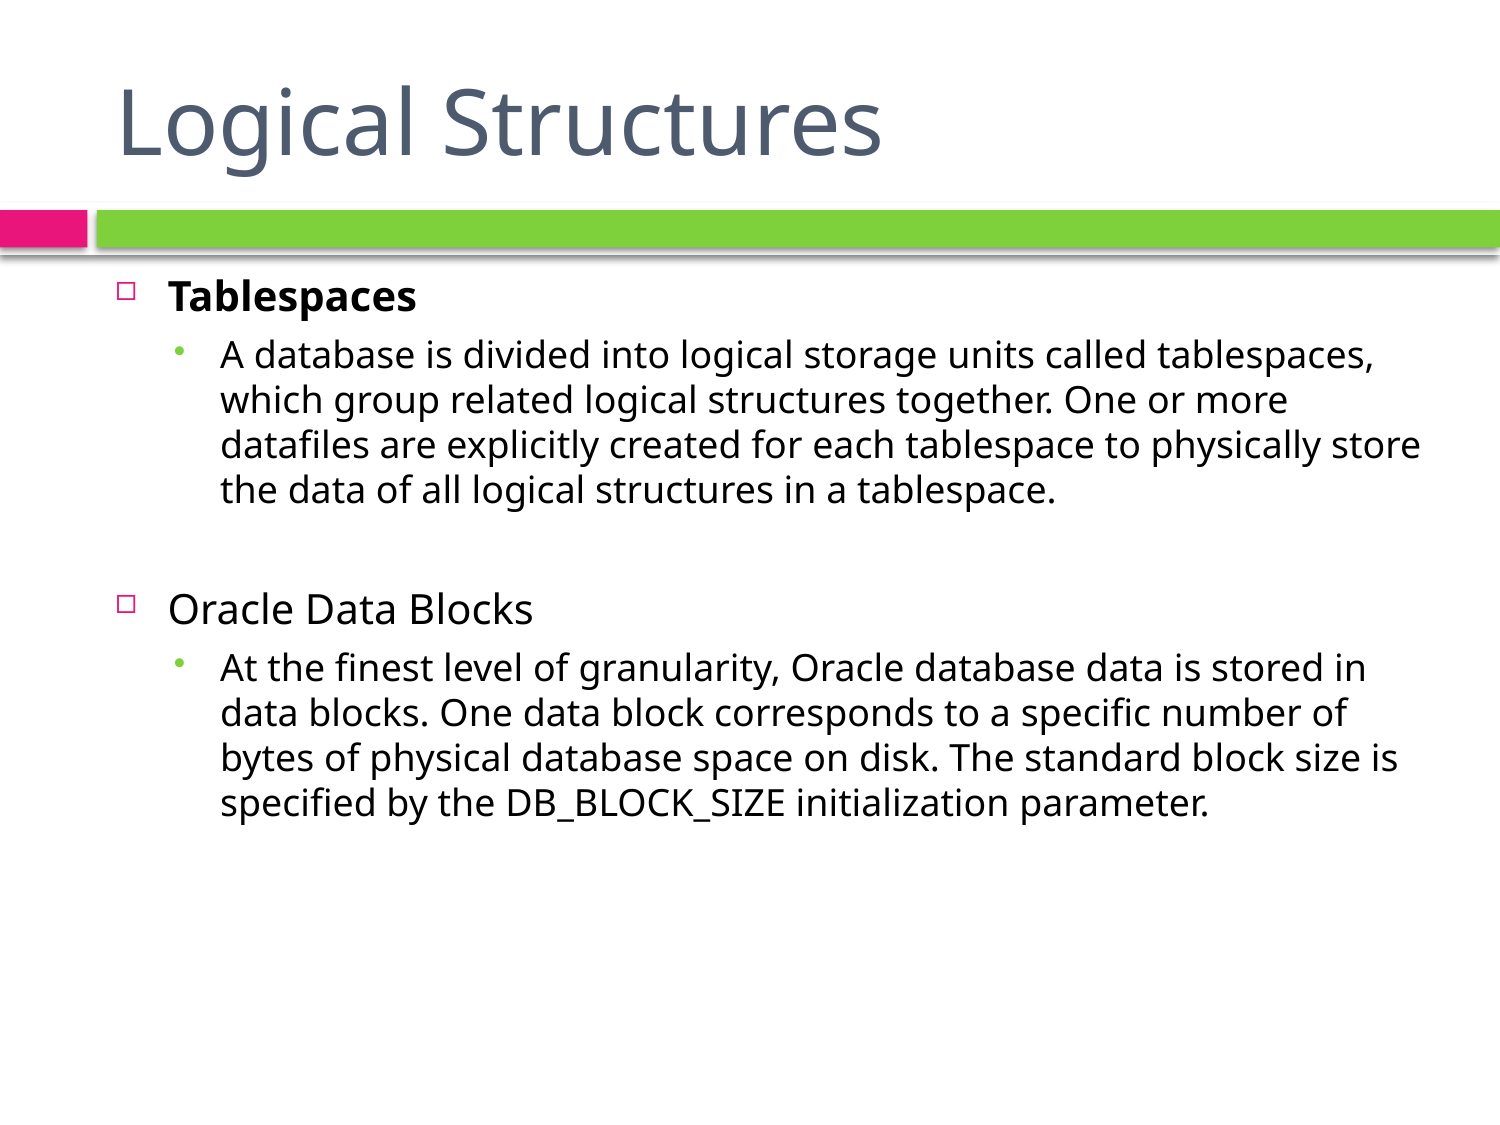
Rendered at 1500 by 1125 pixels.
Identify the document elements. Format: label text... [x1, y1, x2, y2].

list Tablespaces A database is divided into logical storage units called tablespaces, which group related logical structures together. One or more datafiles are explicitly created for each tablespace to physically store the data of all logical structures in a tablespace. Oracle Data Blocks At the finest level of granularity, Oracle database data is stored in data blocks. One data block corresponds to a specific number of bytes of physical database space on disk. The standard block size is specified by the DB_BLOCK_SIZE initialization parameter. [100, 262, 1438, 1005]
title Logical Structures [100, 37, 1438, 200]
